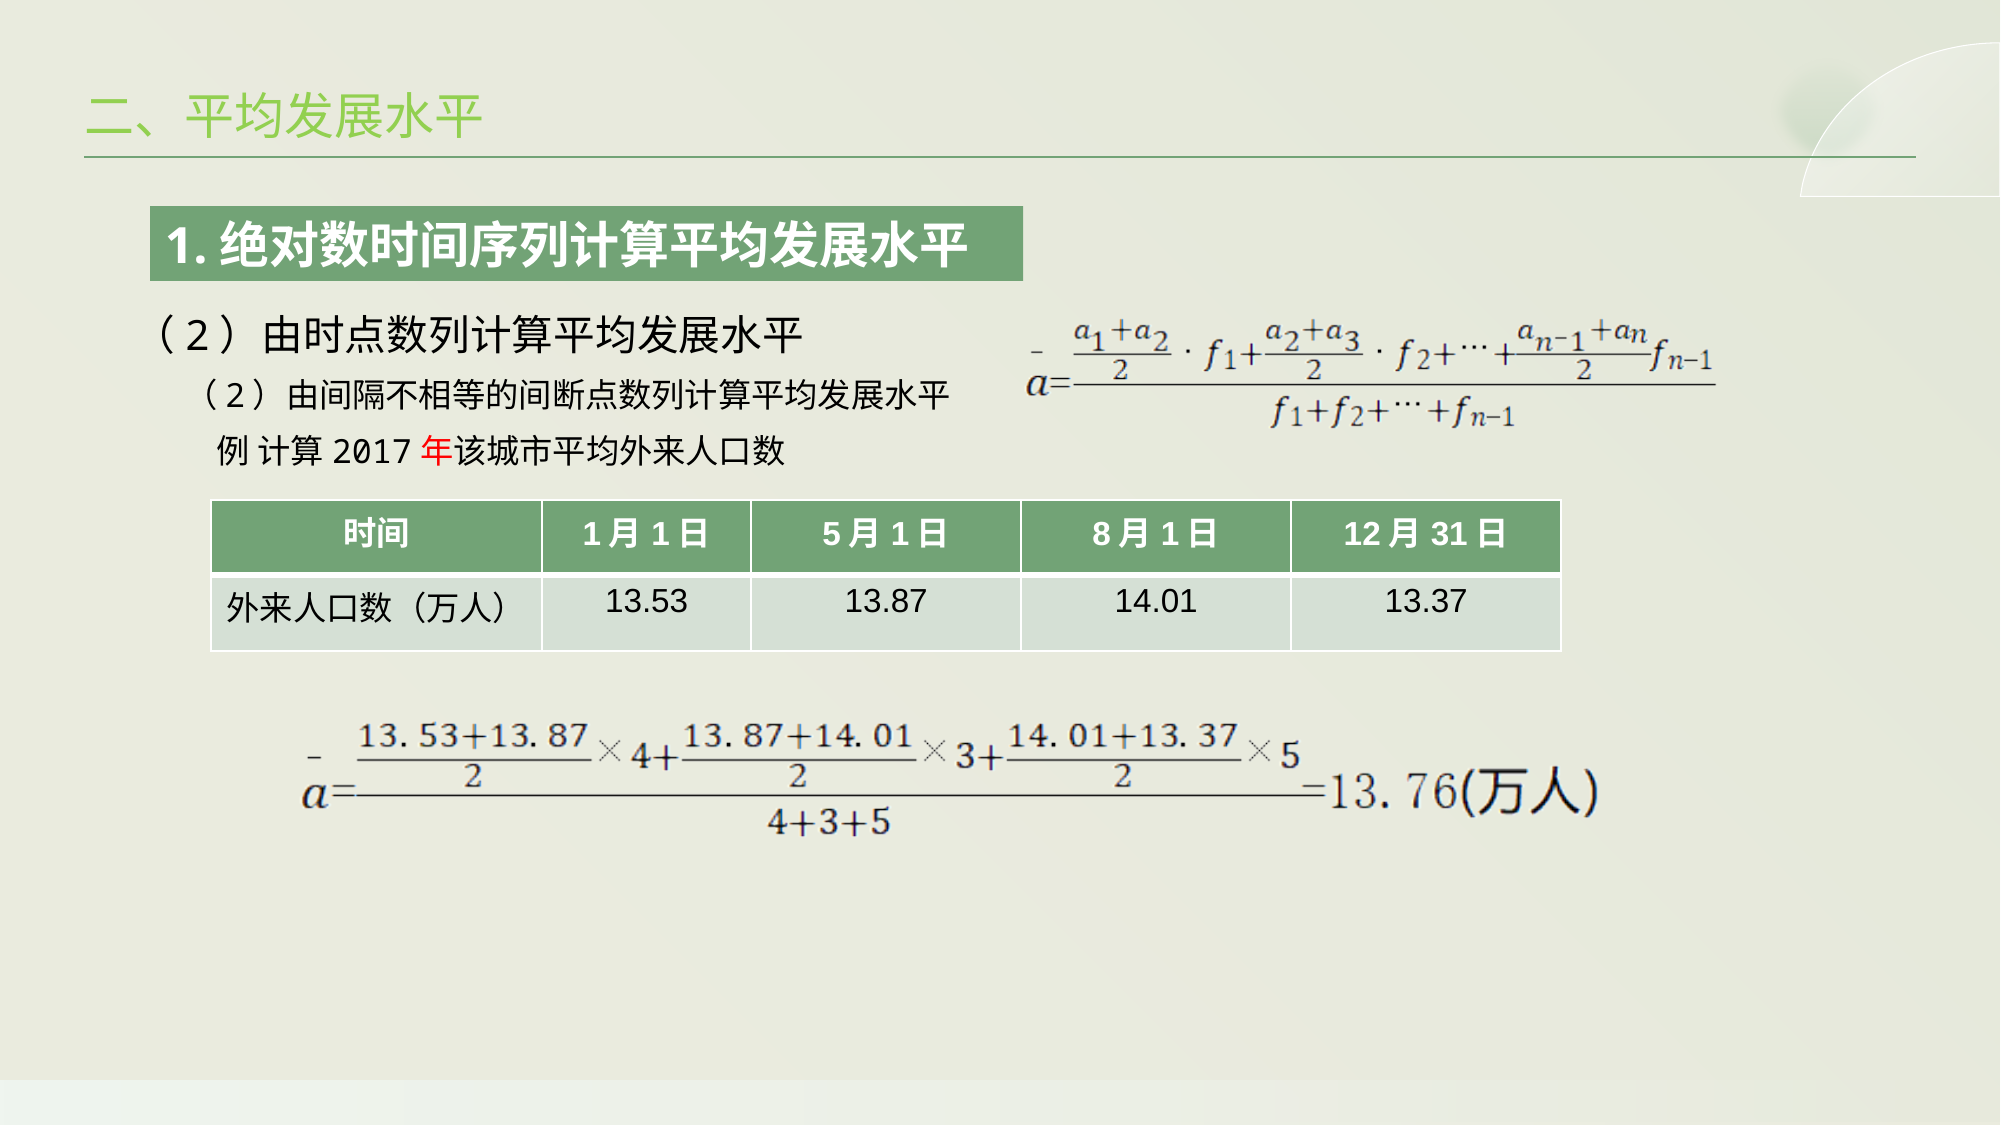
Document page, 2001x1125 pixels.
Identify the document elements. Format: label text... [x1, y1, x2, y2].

text_box 例 计算2017年该城市平均外来人口数 [201, 422, 801, 478]
table_header 5月1日 [752, 501, 1020, 572]
text_box 1.绝对数时间序列计算平均发展水平 [150, 206, 1024, 281]
table_cell 13.87 [752, 578, 1020, 650]
table_header 12月31日 [1292, 501, 1560, 572]
table_cell 14.01 [1022, 578, 1290, 650]
table_cell 外来人口数（万人） [212, 578, 541, 650]
table_header 1月1日 [543, 501, 750, 572]
table_cell 13.37 [1292, 578, 1560, 650]
text_box 二、平均发展水平 [84, 66, 571, 148]
text_box （2）由间隔不相等的间断点数列计算平均发展水平 [169, 367, 991, 422]
table_cell 13.53 [543, 578, 750, 650]
picture [282, 710, 1638, 868]
text_box （2）由时点数列计算平均发展水平 [119, 281, 856, 367]
table_header 时间 [212, 501, 541, 572]
picture [991, 301, 1763, 451]
table_header 8月1日 [1022, 501, 1290, 572]
